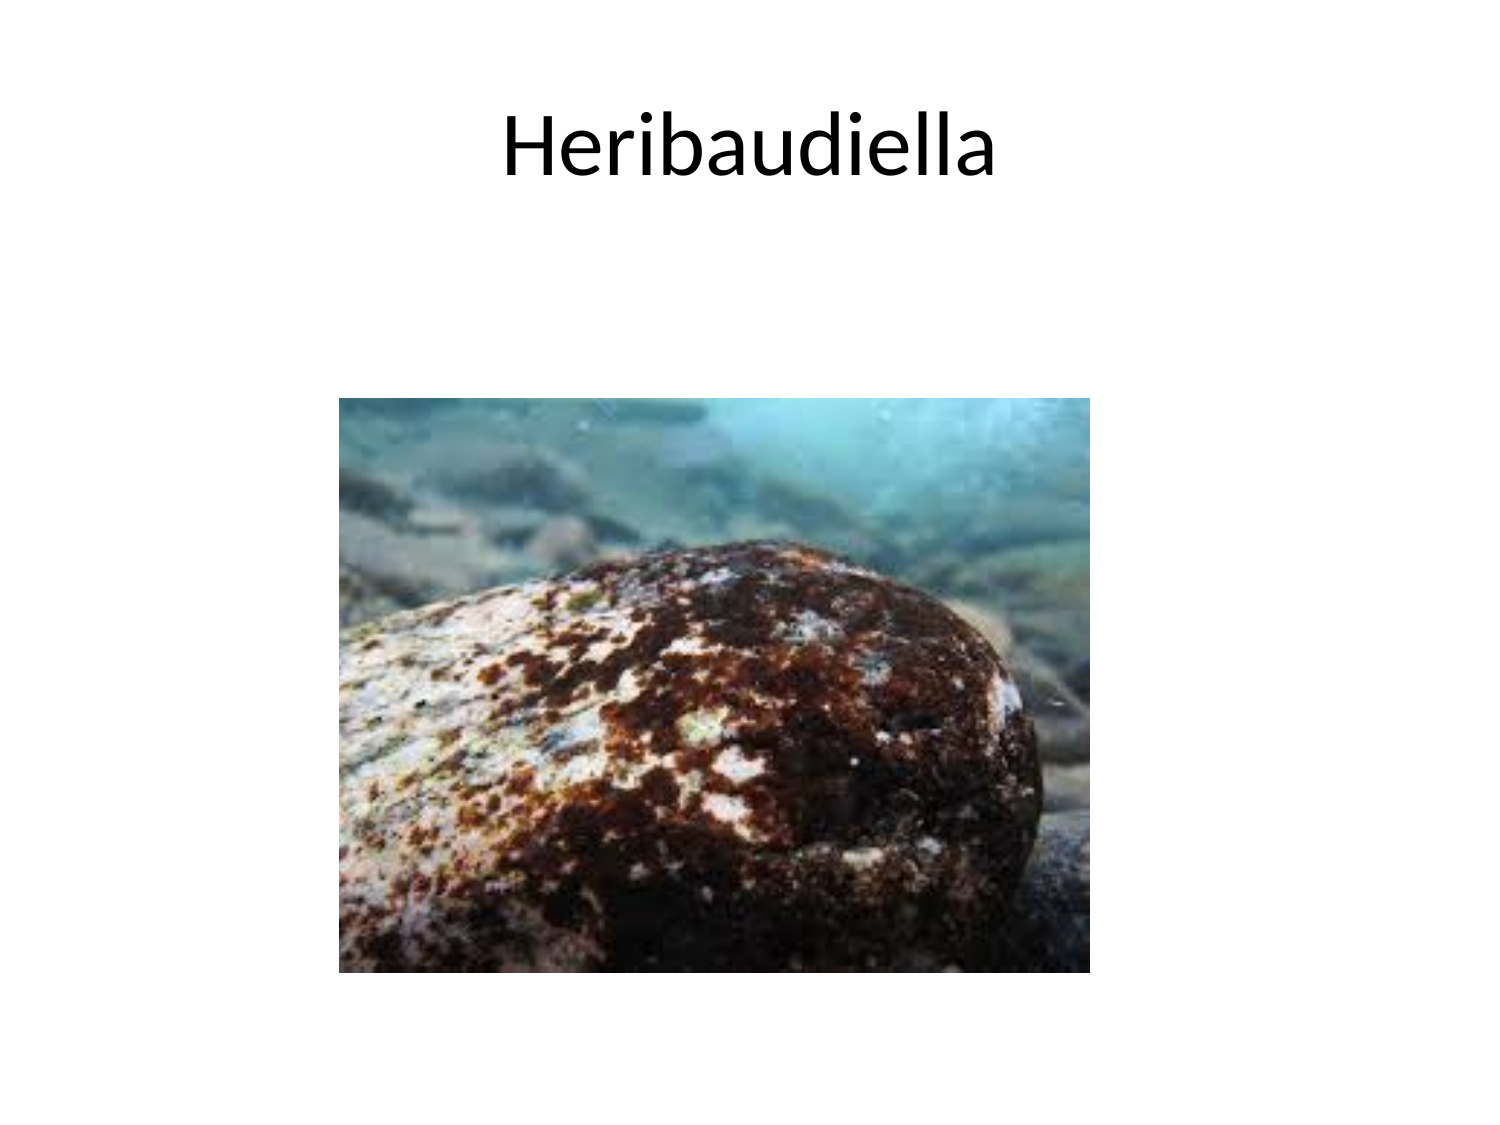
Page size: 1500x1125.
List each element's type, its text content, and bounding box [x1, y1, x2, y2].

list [339, 398, 1091, 973]
title Heribaudiella [75, 45, 1425, 233]
